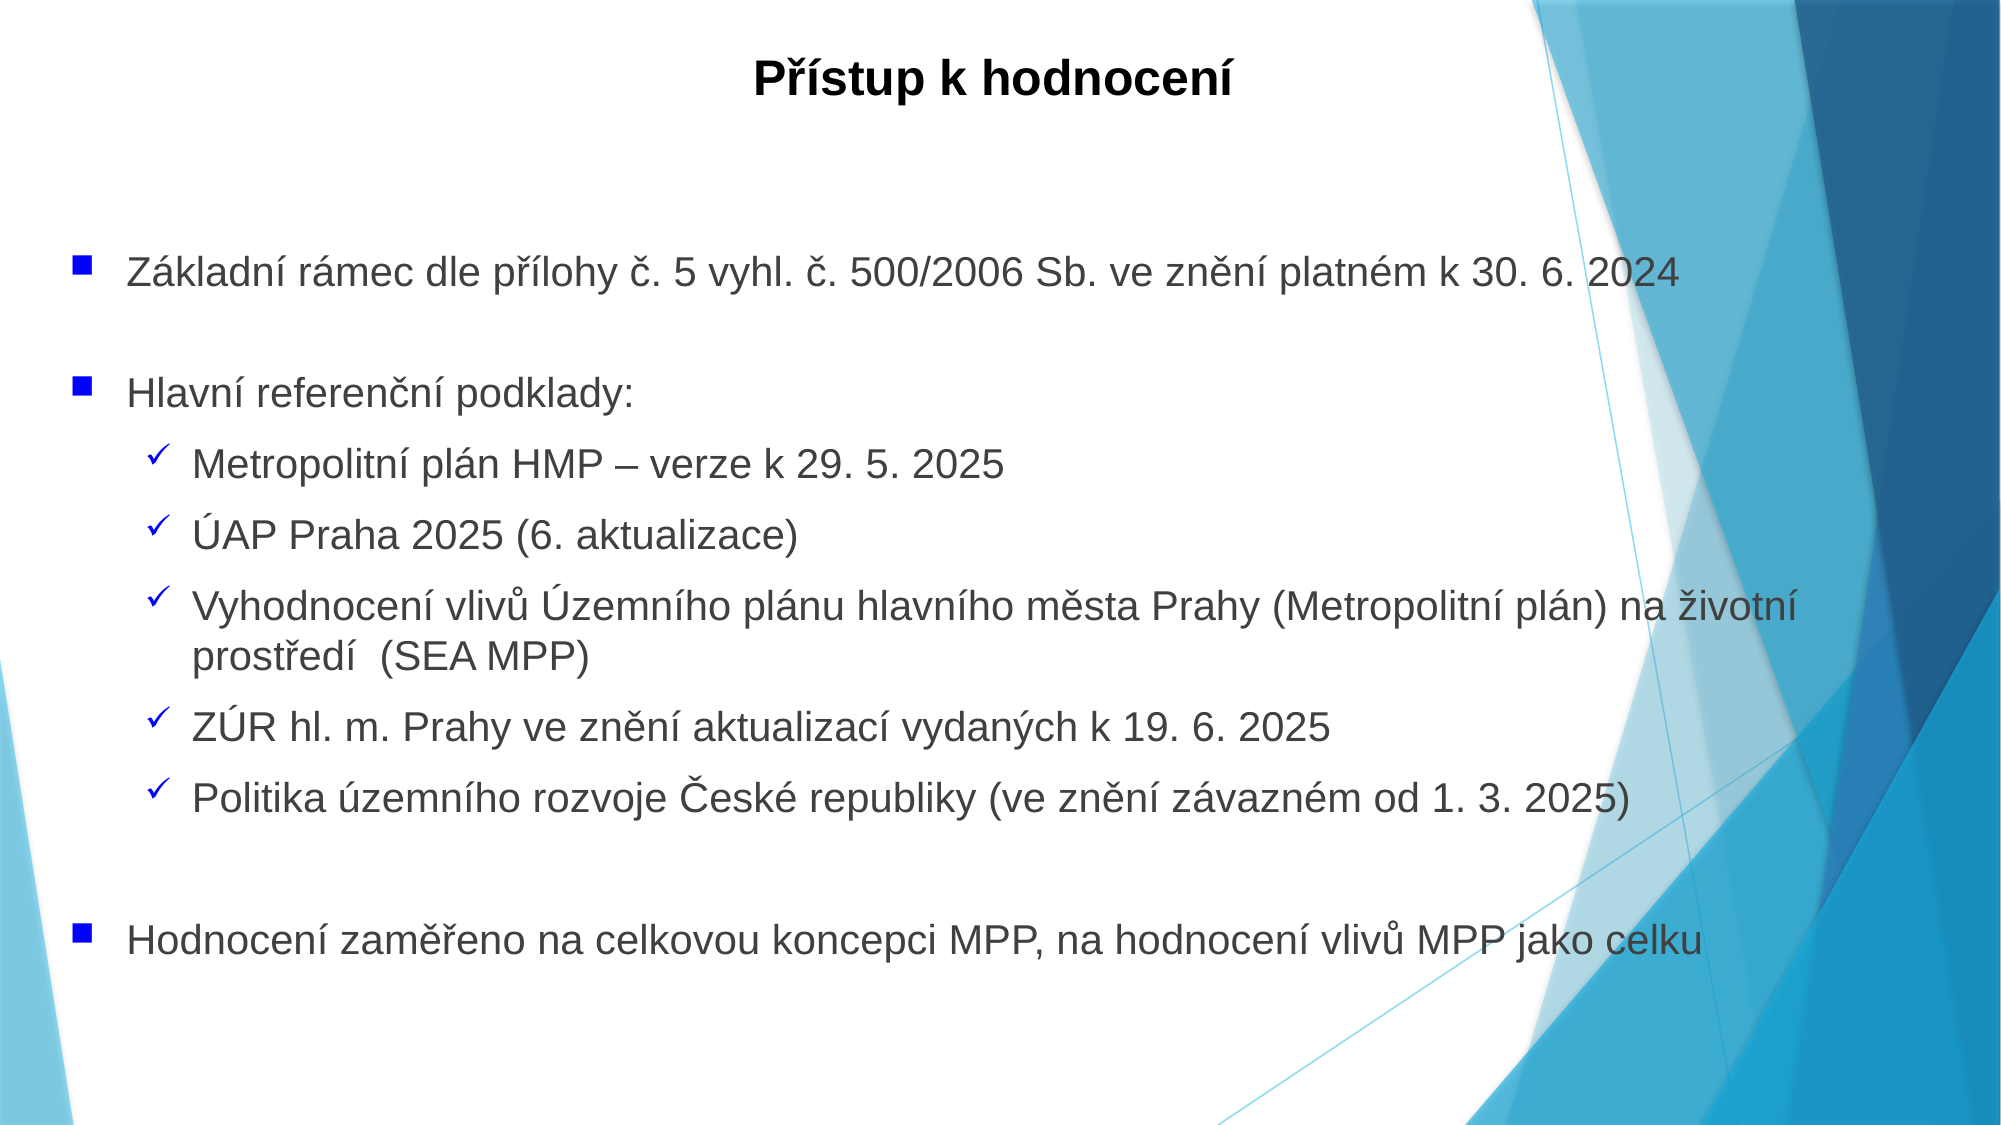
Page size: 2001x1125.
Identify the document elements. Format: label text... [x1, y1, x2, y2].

title Přístup k hodnocení [78, 37, 1910, 138]
list Základní rámec dle přílohy č. 5 vyhl. č. 500/2006 Sb. ve znění platném k 30. 6. 2024 Hlavní referenční podklady: Metropolitní plán HMP – verze k 29. 5. 2025 ÚAP Praha 2025 (6. aktualizace) Vyhodnocení vlivů Územního plánu hlavního města Prahy (Metropolitní plán) na životní prostředí (SEA MPP) ZÚR hl. m. Prahy ve znění aktualizací vydaných k 19. 6. 2025 Politika územního rozvoje České republiky (ve znění závazném od 1. 3. 2025) Hodnocení zaměřeno na celkovou koncepci MPP, na hodnocení vlivů MPP jako celku [55, 237, 1934, 1063]
